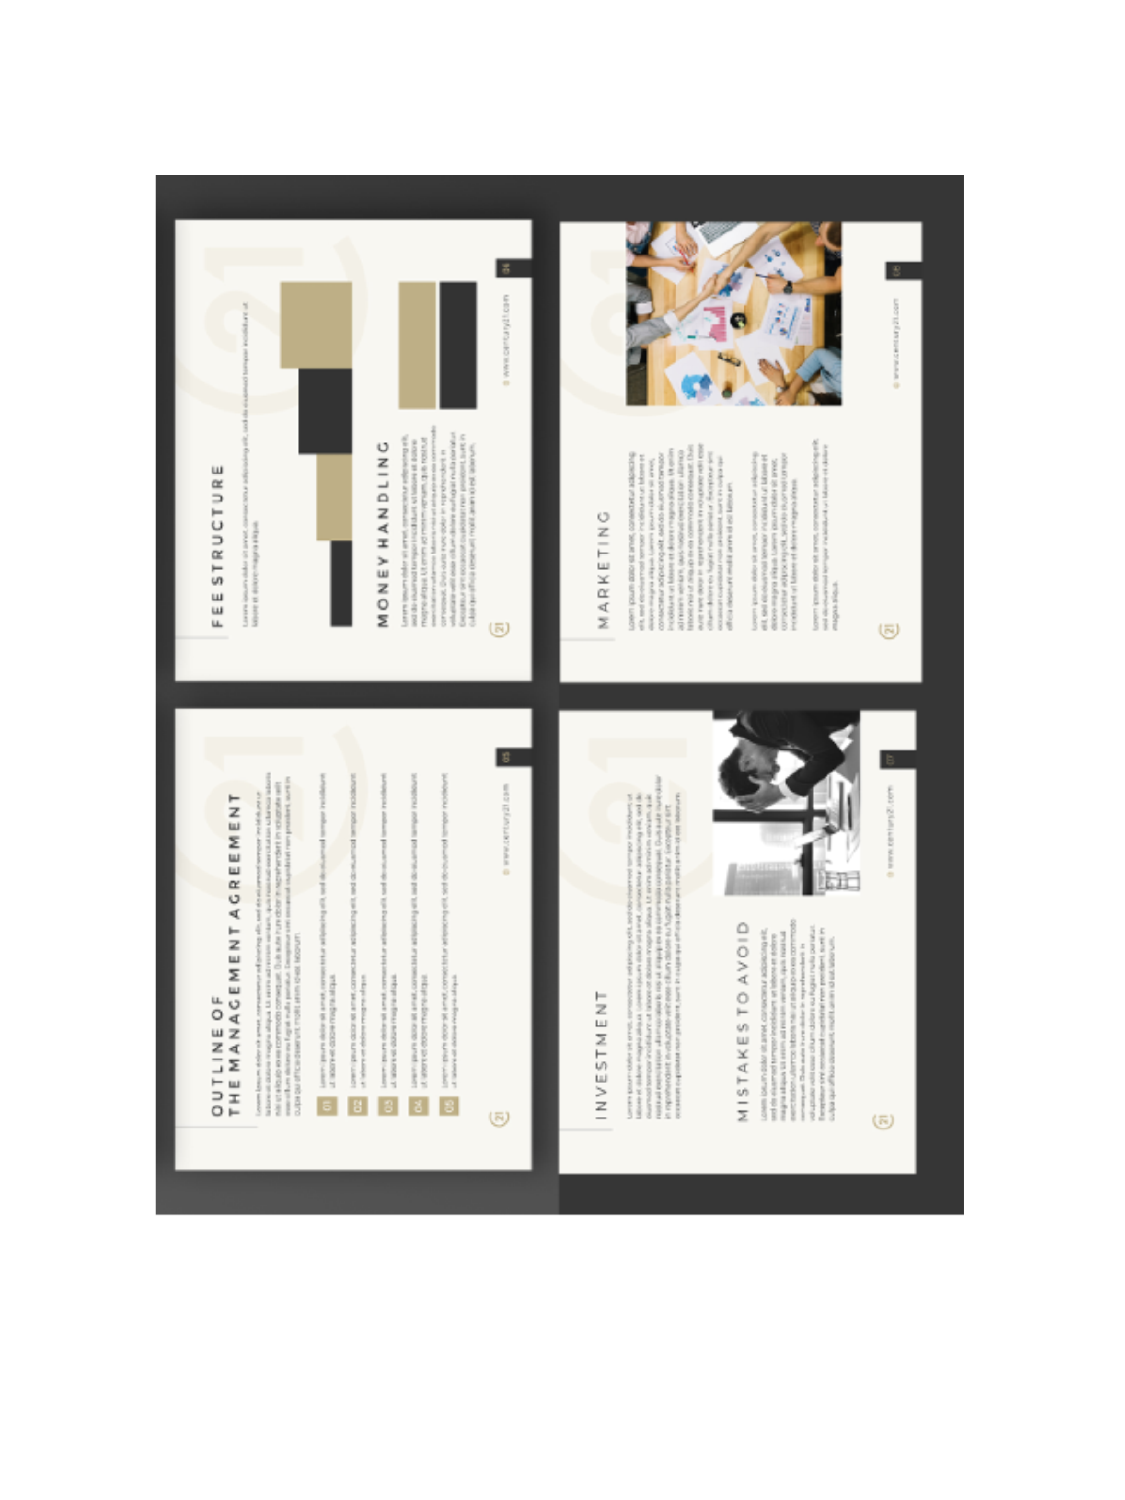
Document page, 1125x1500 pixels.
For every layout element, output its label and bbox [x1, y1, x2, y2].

picture [35, 176, 1083, 1220]
